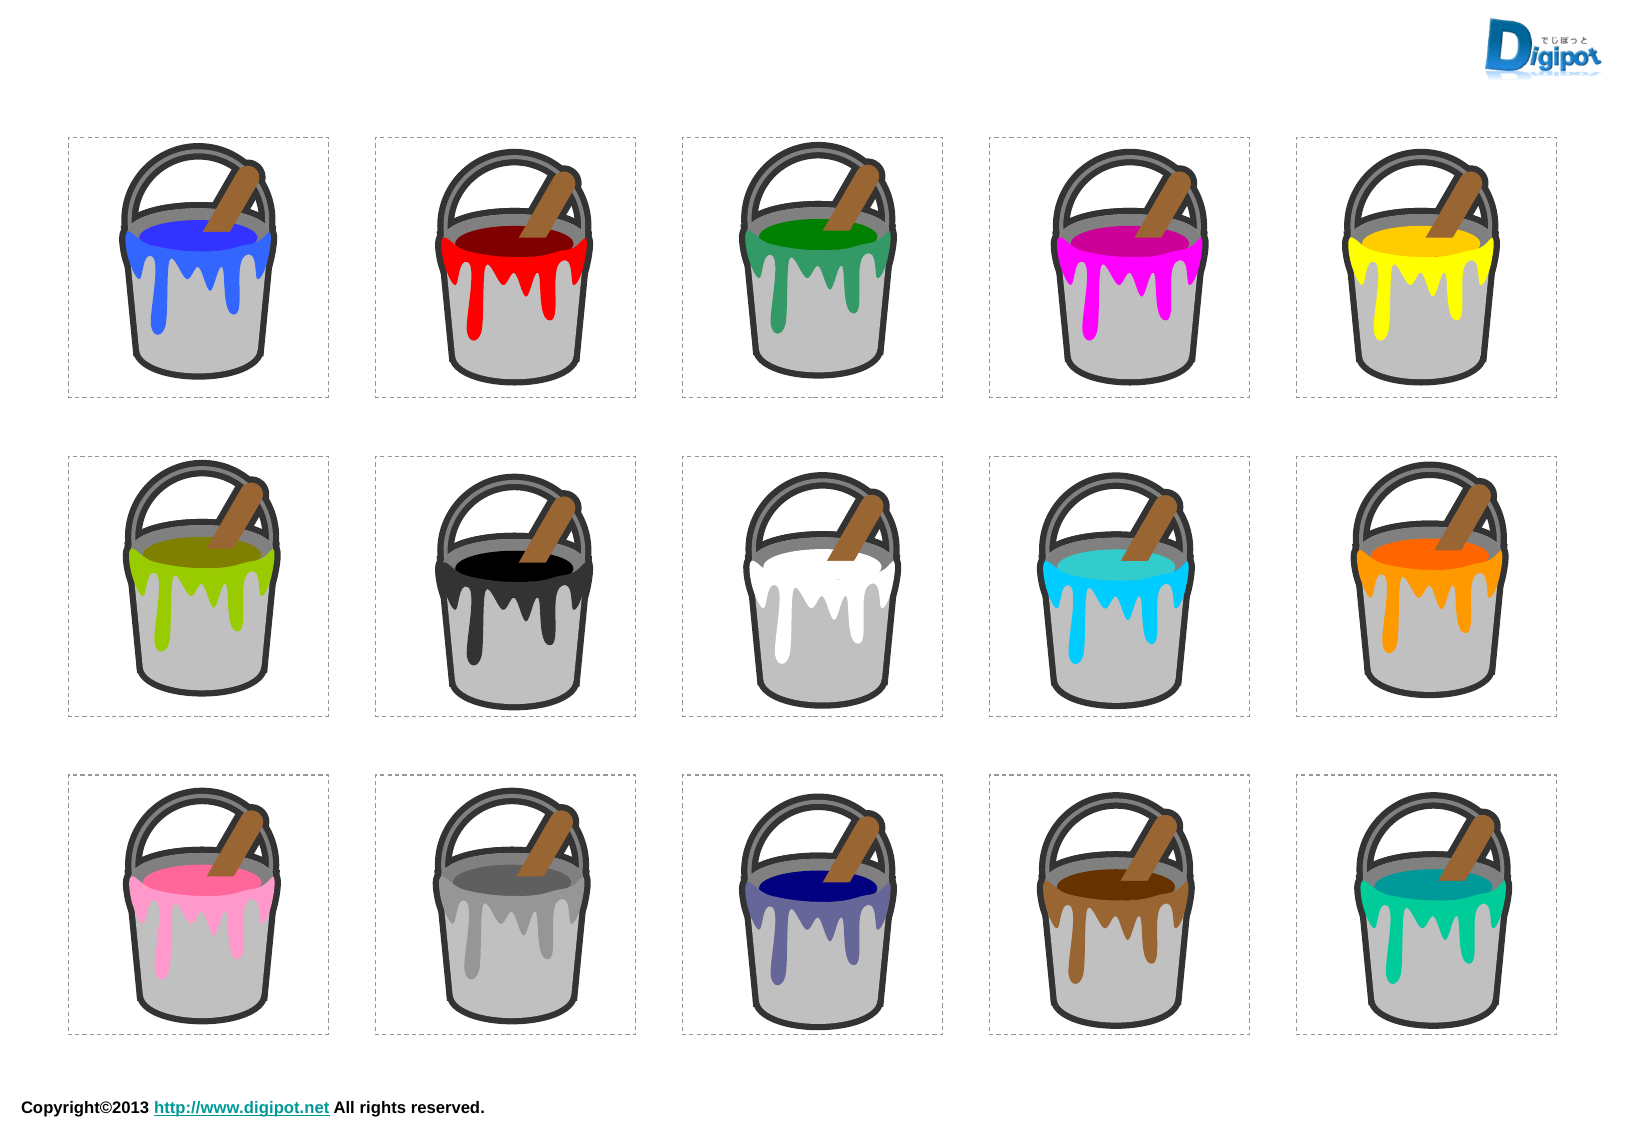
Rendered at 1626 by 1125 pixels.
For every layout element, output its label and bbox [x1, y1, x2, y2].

text_box [437, 793, 587, 1019]
text_box [747, 478, 898, 703]
text_box [127, 793, 277, 1019]
text_box [1358, 798, 1509, 1023]
text_box [1346, 154, 1497, 380]
text_box [743, 799, 894, 1025]
text_box [127, 465, 277, 691]
text_box [1354, 467, 1505, 693]
text_box [1041, 478, 1191, 704]
text_box [439, 154, 590, 380]
text_box [1055, 154, 1205, 380]
text_box [1041, 798, 1191, 1023]
picture [1485, 18, 1602, 82]
text_box [123, 149, 274, 374]
text_box [743, 147, 894, 373]
text_box [439, 479, 590, 705]
